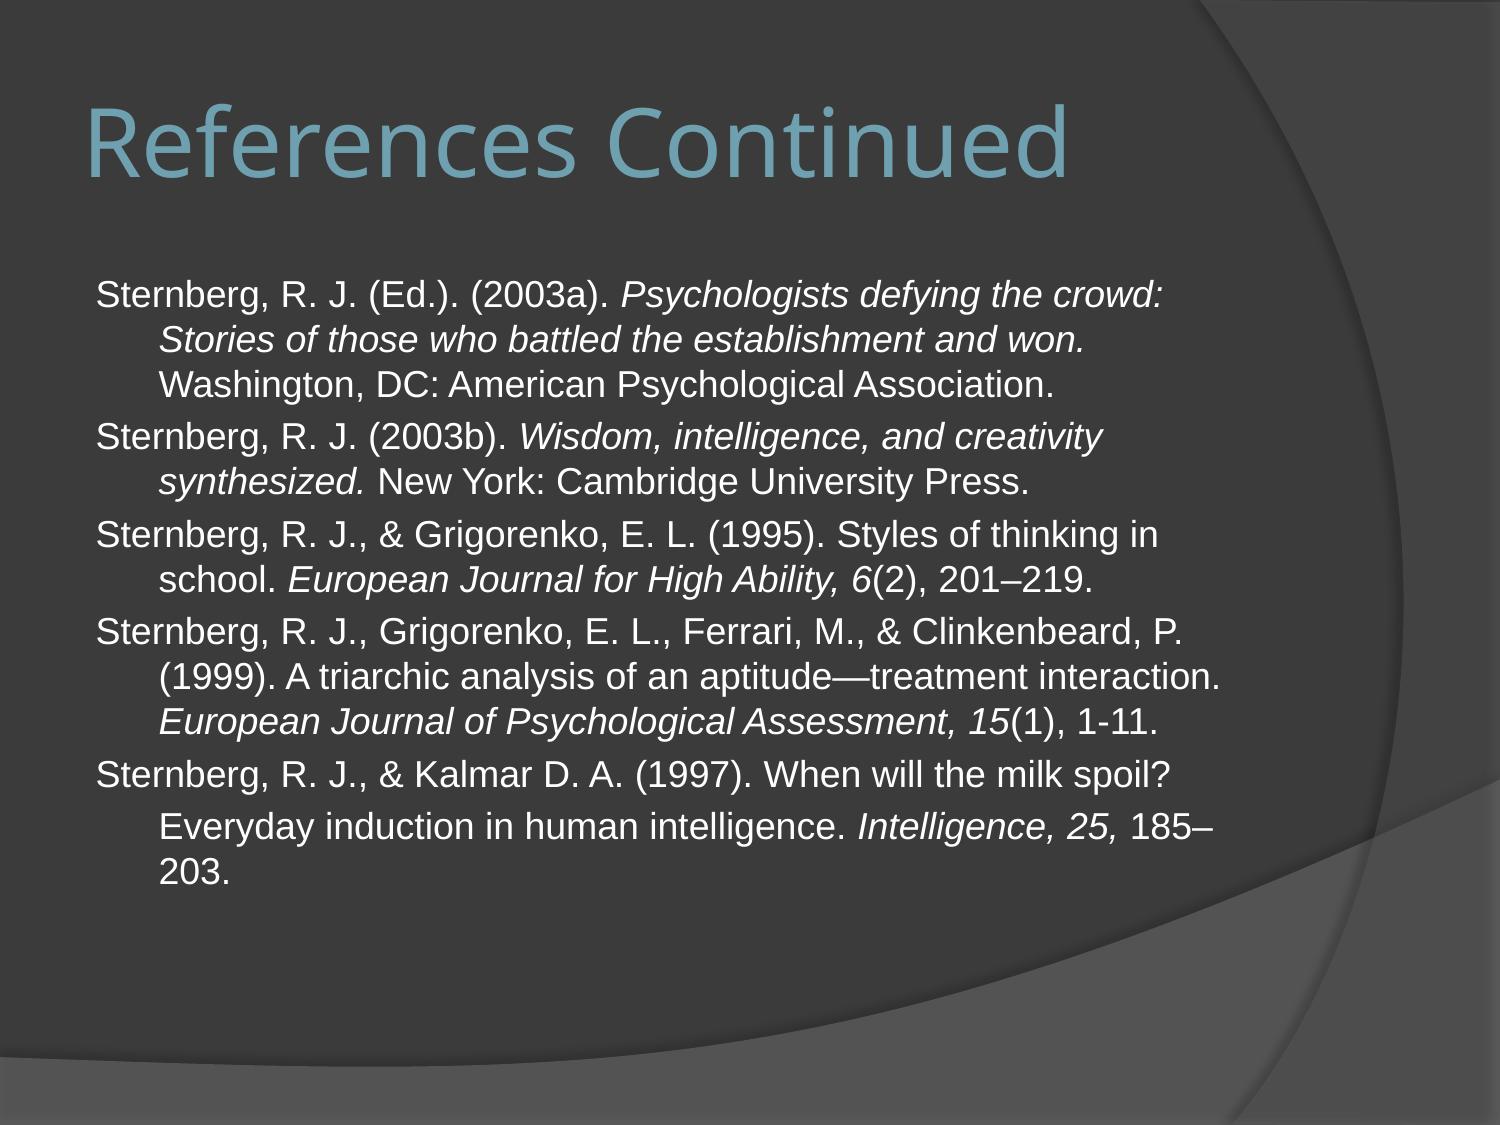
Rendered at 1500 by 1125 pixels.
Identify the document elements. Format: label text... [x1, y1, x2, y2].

list Sternberg, R. J. (Ed.). (2003a). Psychologists defying the crowd: Stories of those who battled the establishment and won. Washington, DC: American Psychological Association. Sternberg, R. J. (2003b). Wisdom, intelligence, and creativity synthesized. New York: Cambridge University Press. Sternberg, R. J., & Grigorenko, E. L. (1995). Styles of thinking in school. European Journal for High Ability, 6(2), 201–219. Sternberg, R. J., Grigorenko, E. L., Ferrari, M., & Clinkenbeard, P. (1999). A triarchic analysis of an aptitude—treatment interaction. European Journal of Psychological Assessment, 15(1), 1-11. Sternberg, R. J., & Kalmar D. A. (1997). When will the milk spoil? Everyday induction in human intelligence. Intelligence, 25, 185–203. [75, 262, 1300, 1005]
title References Continued [75, 45, 1300, 233]
